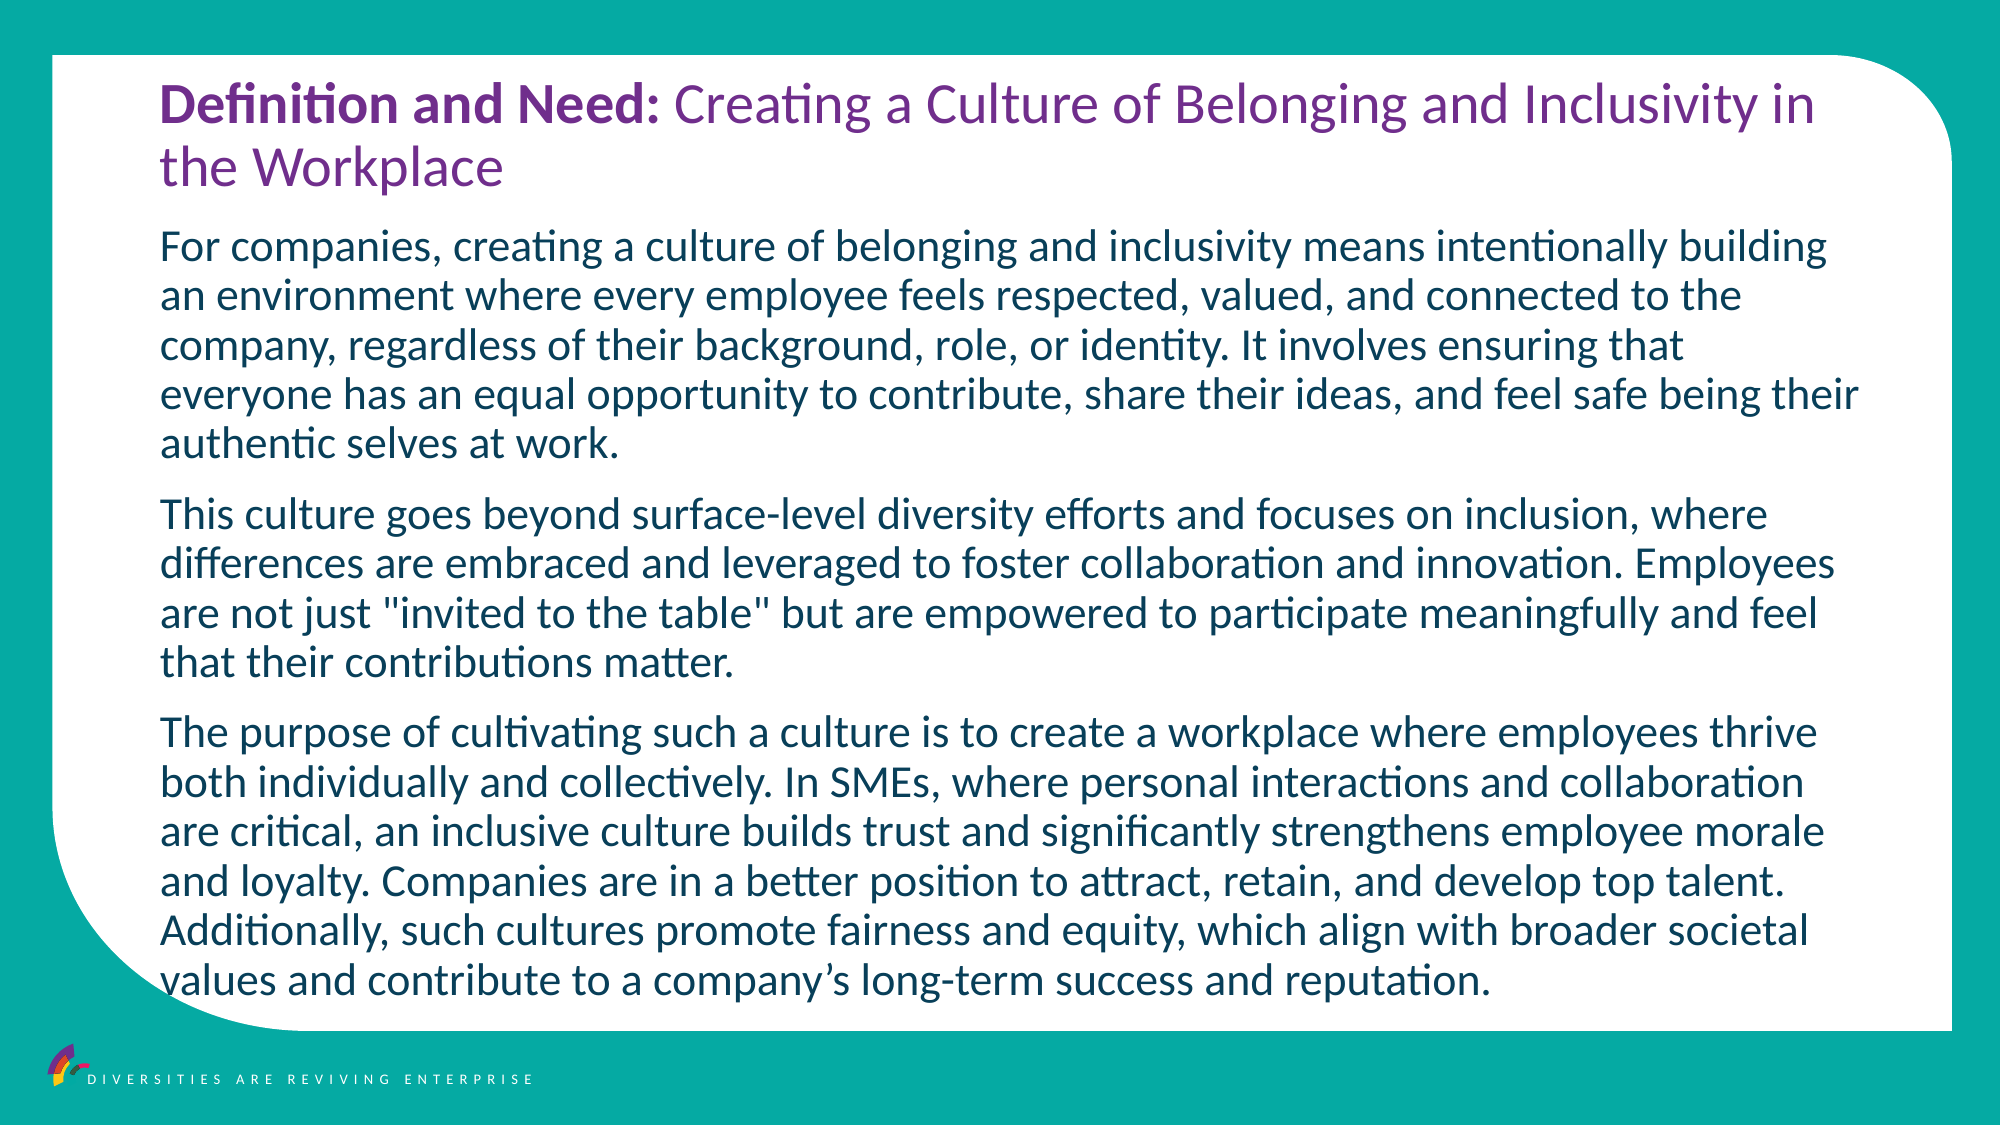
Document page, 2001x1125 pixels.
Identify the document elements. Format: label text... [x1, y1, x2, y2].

list For companies, creating a culture of belonging and inclusivity means intentionally building an environment where every employee feels respected, valued, and connected to the company, regardless of their background, role, or identity. It involves ensuring that everyone has an equal opportunity to contribute, share their ideas, and feel safe being their authentic selves at work. This culture goes beyond surface-level diversity efforts and focuses on inclusion, where differences are embraced and leveraged to foster collaboration and innovation. Employees are not just "invited to the table" but are empowered to participate meaningfully and feel that their contributions matter. The purpose of cultivating such a culture is to create a workplace where employees thrive both individually and collectively. In SMEs, where personal interactions and collaboration are critical, an inclusive culture builds trust and significantly strengthens employee morale and loyalty. Companies are in a better position to attract, retain, and develop top talent. Additionally, such cultures promote fairness and equity, which align with broader societal values and contribute to a company’s long-term success and reputation. [145, 214, 1884, 846]
list Definition and Need: Creating a Culture of Belonging and Inclusivity in the Workplace [145, 65, 1884, 198]
